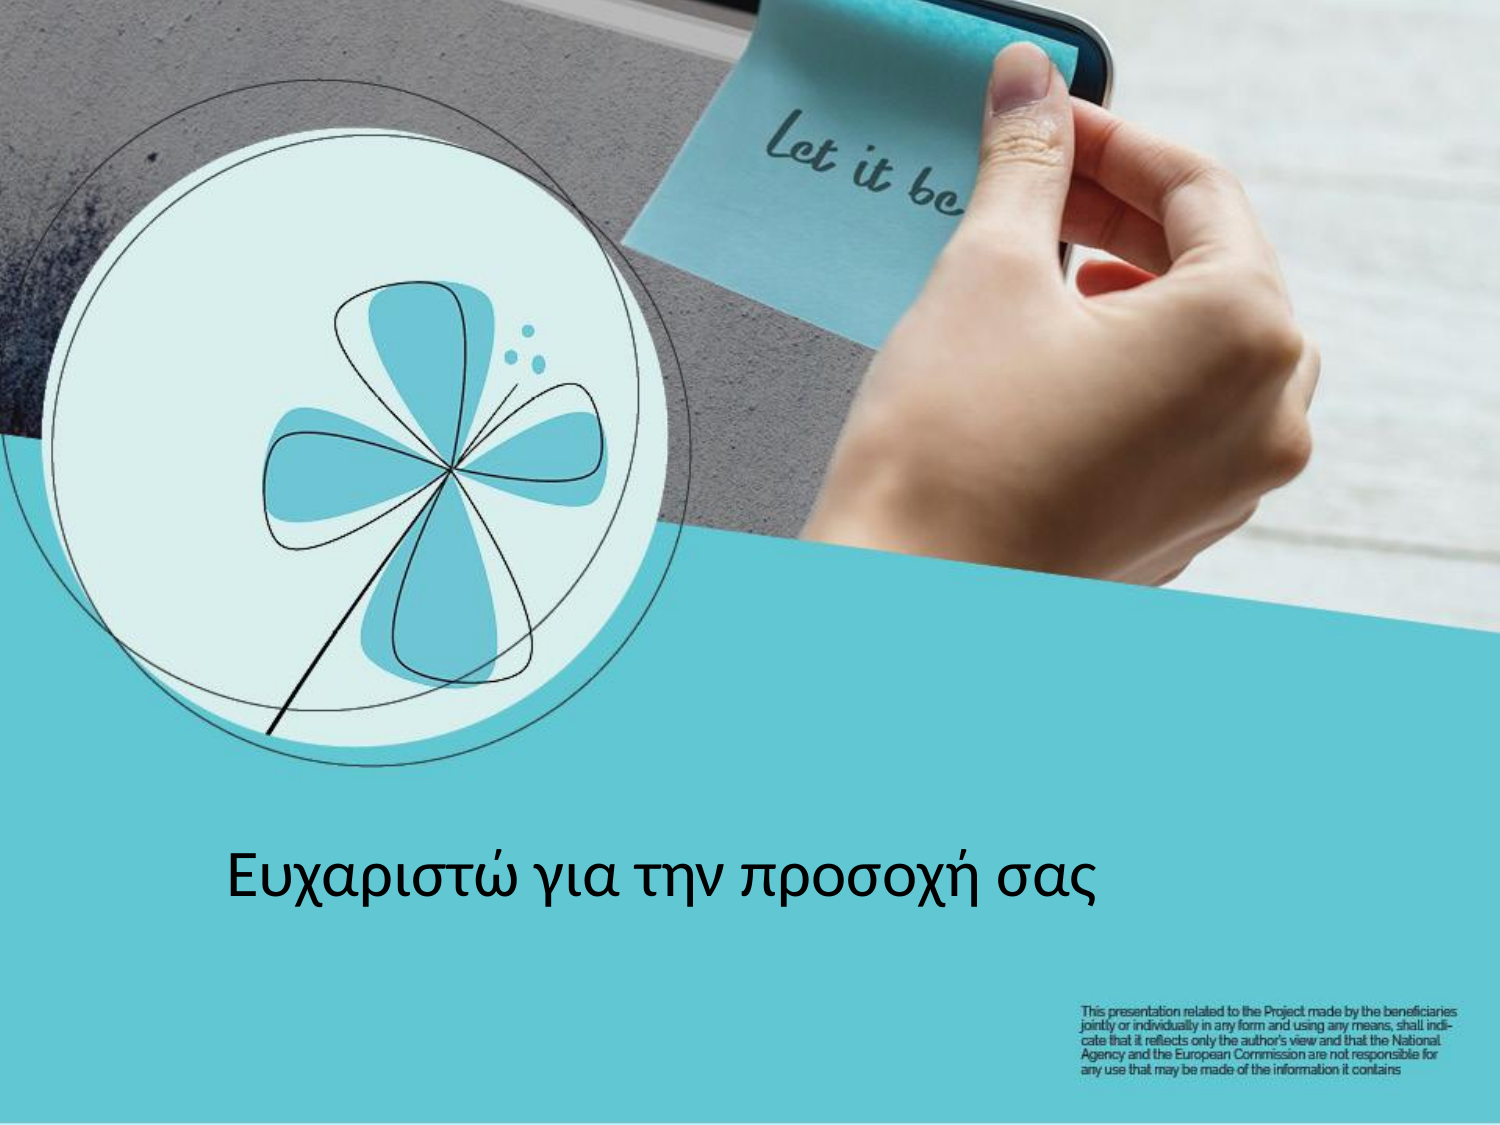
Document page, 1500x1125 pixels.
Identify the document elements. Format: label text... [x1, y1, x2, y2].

text_box Ευχαριστώ για την προσοχή σας [211, 822, 1420, 917]
picture [0, 0, 1500, 1125]
